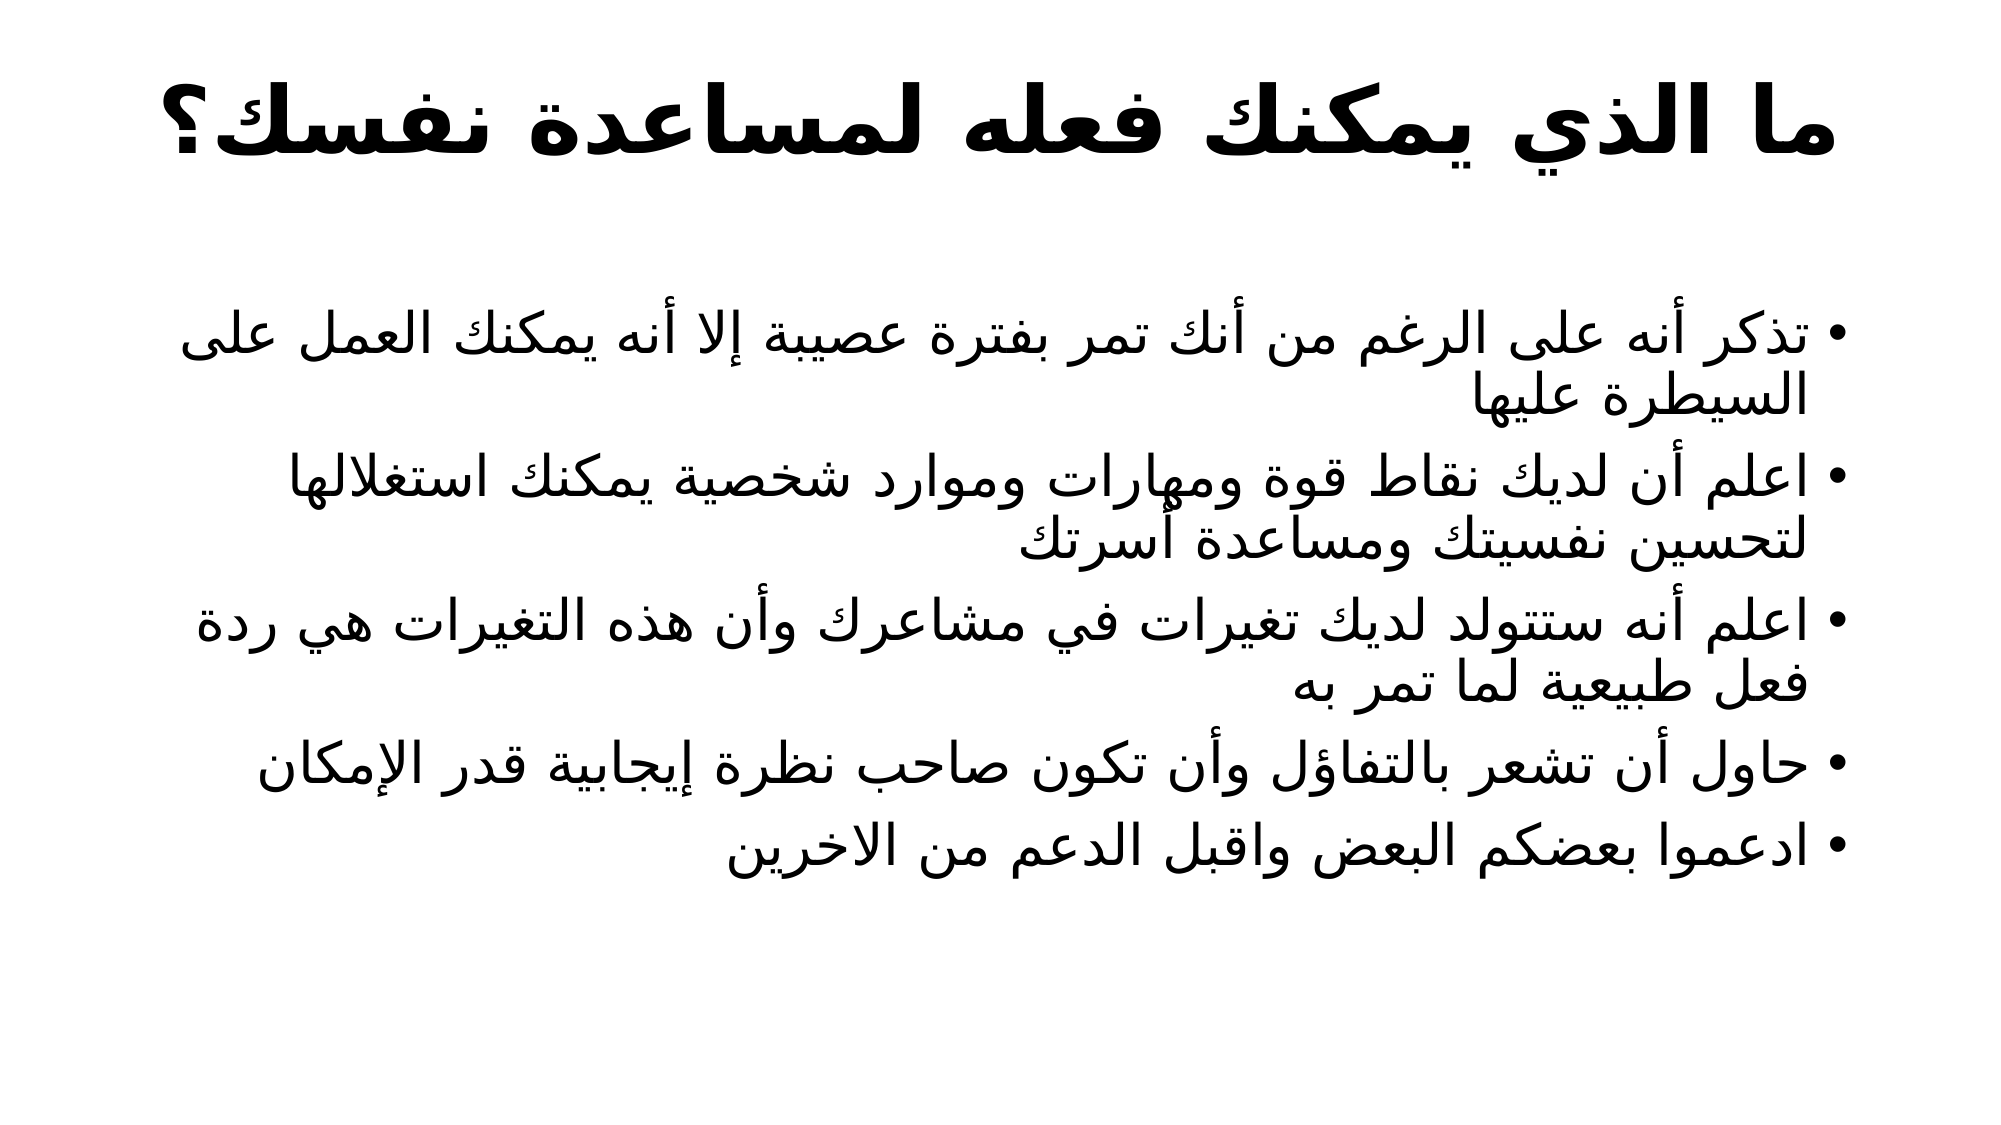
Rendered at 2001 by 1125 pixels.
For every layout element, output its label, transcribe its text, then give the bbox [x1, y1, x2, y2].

title ما الذي يمكنك فعله لمساعدة نفسك؟ [137, 59, 1863, 278]
list تذكر أنه على الرغم من أنك تمر بفترة عصيبة إلا أنه يمكنك العمل على السيطرة عليها اعلم أن لديك نقاط قوة ومهارات وموارد شخصية يمكنك استغلالها لتحسين نفسيتك ومساعدة أسرتك اعلم أنه ستتولد لديك تغيرات في مشاعرك وأن هذه التغيرات هي ردة فعل طبيعية لما تمر به حاول أن تشعر بالتفاؤل وأن تكون صاحب نظرة إيجابية قدر الإمكان ادعموا بعضكم البعض واقبل الدعم من الاخرين [137, 296, 1863, 891]
